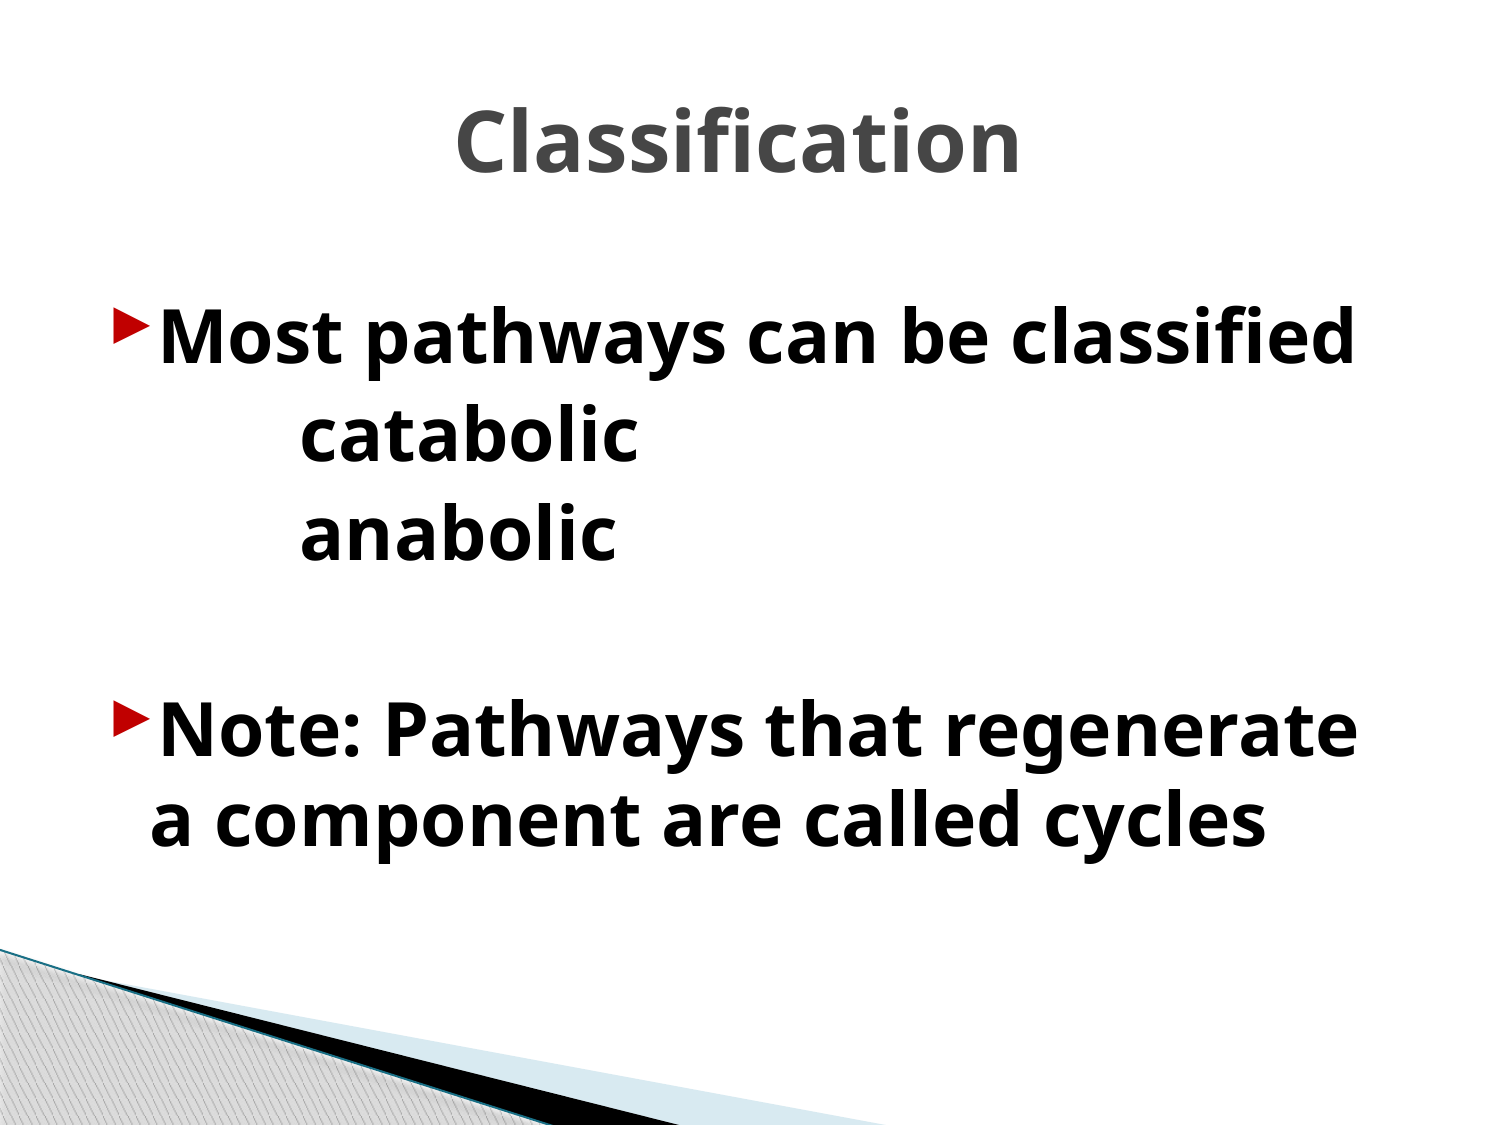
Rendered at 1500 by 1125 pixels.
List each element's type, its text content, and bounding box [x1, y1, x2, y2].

list Most pathways can be classified catabolic anabolic Note: Pathways that regenerate a component are called cycles [74, 280, 1426, 934]
title Classification [75, 45, 1425, 233]
